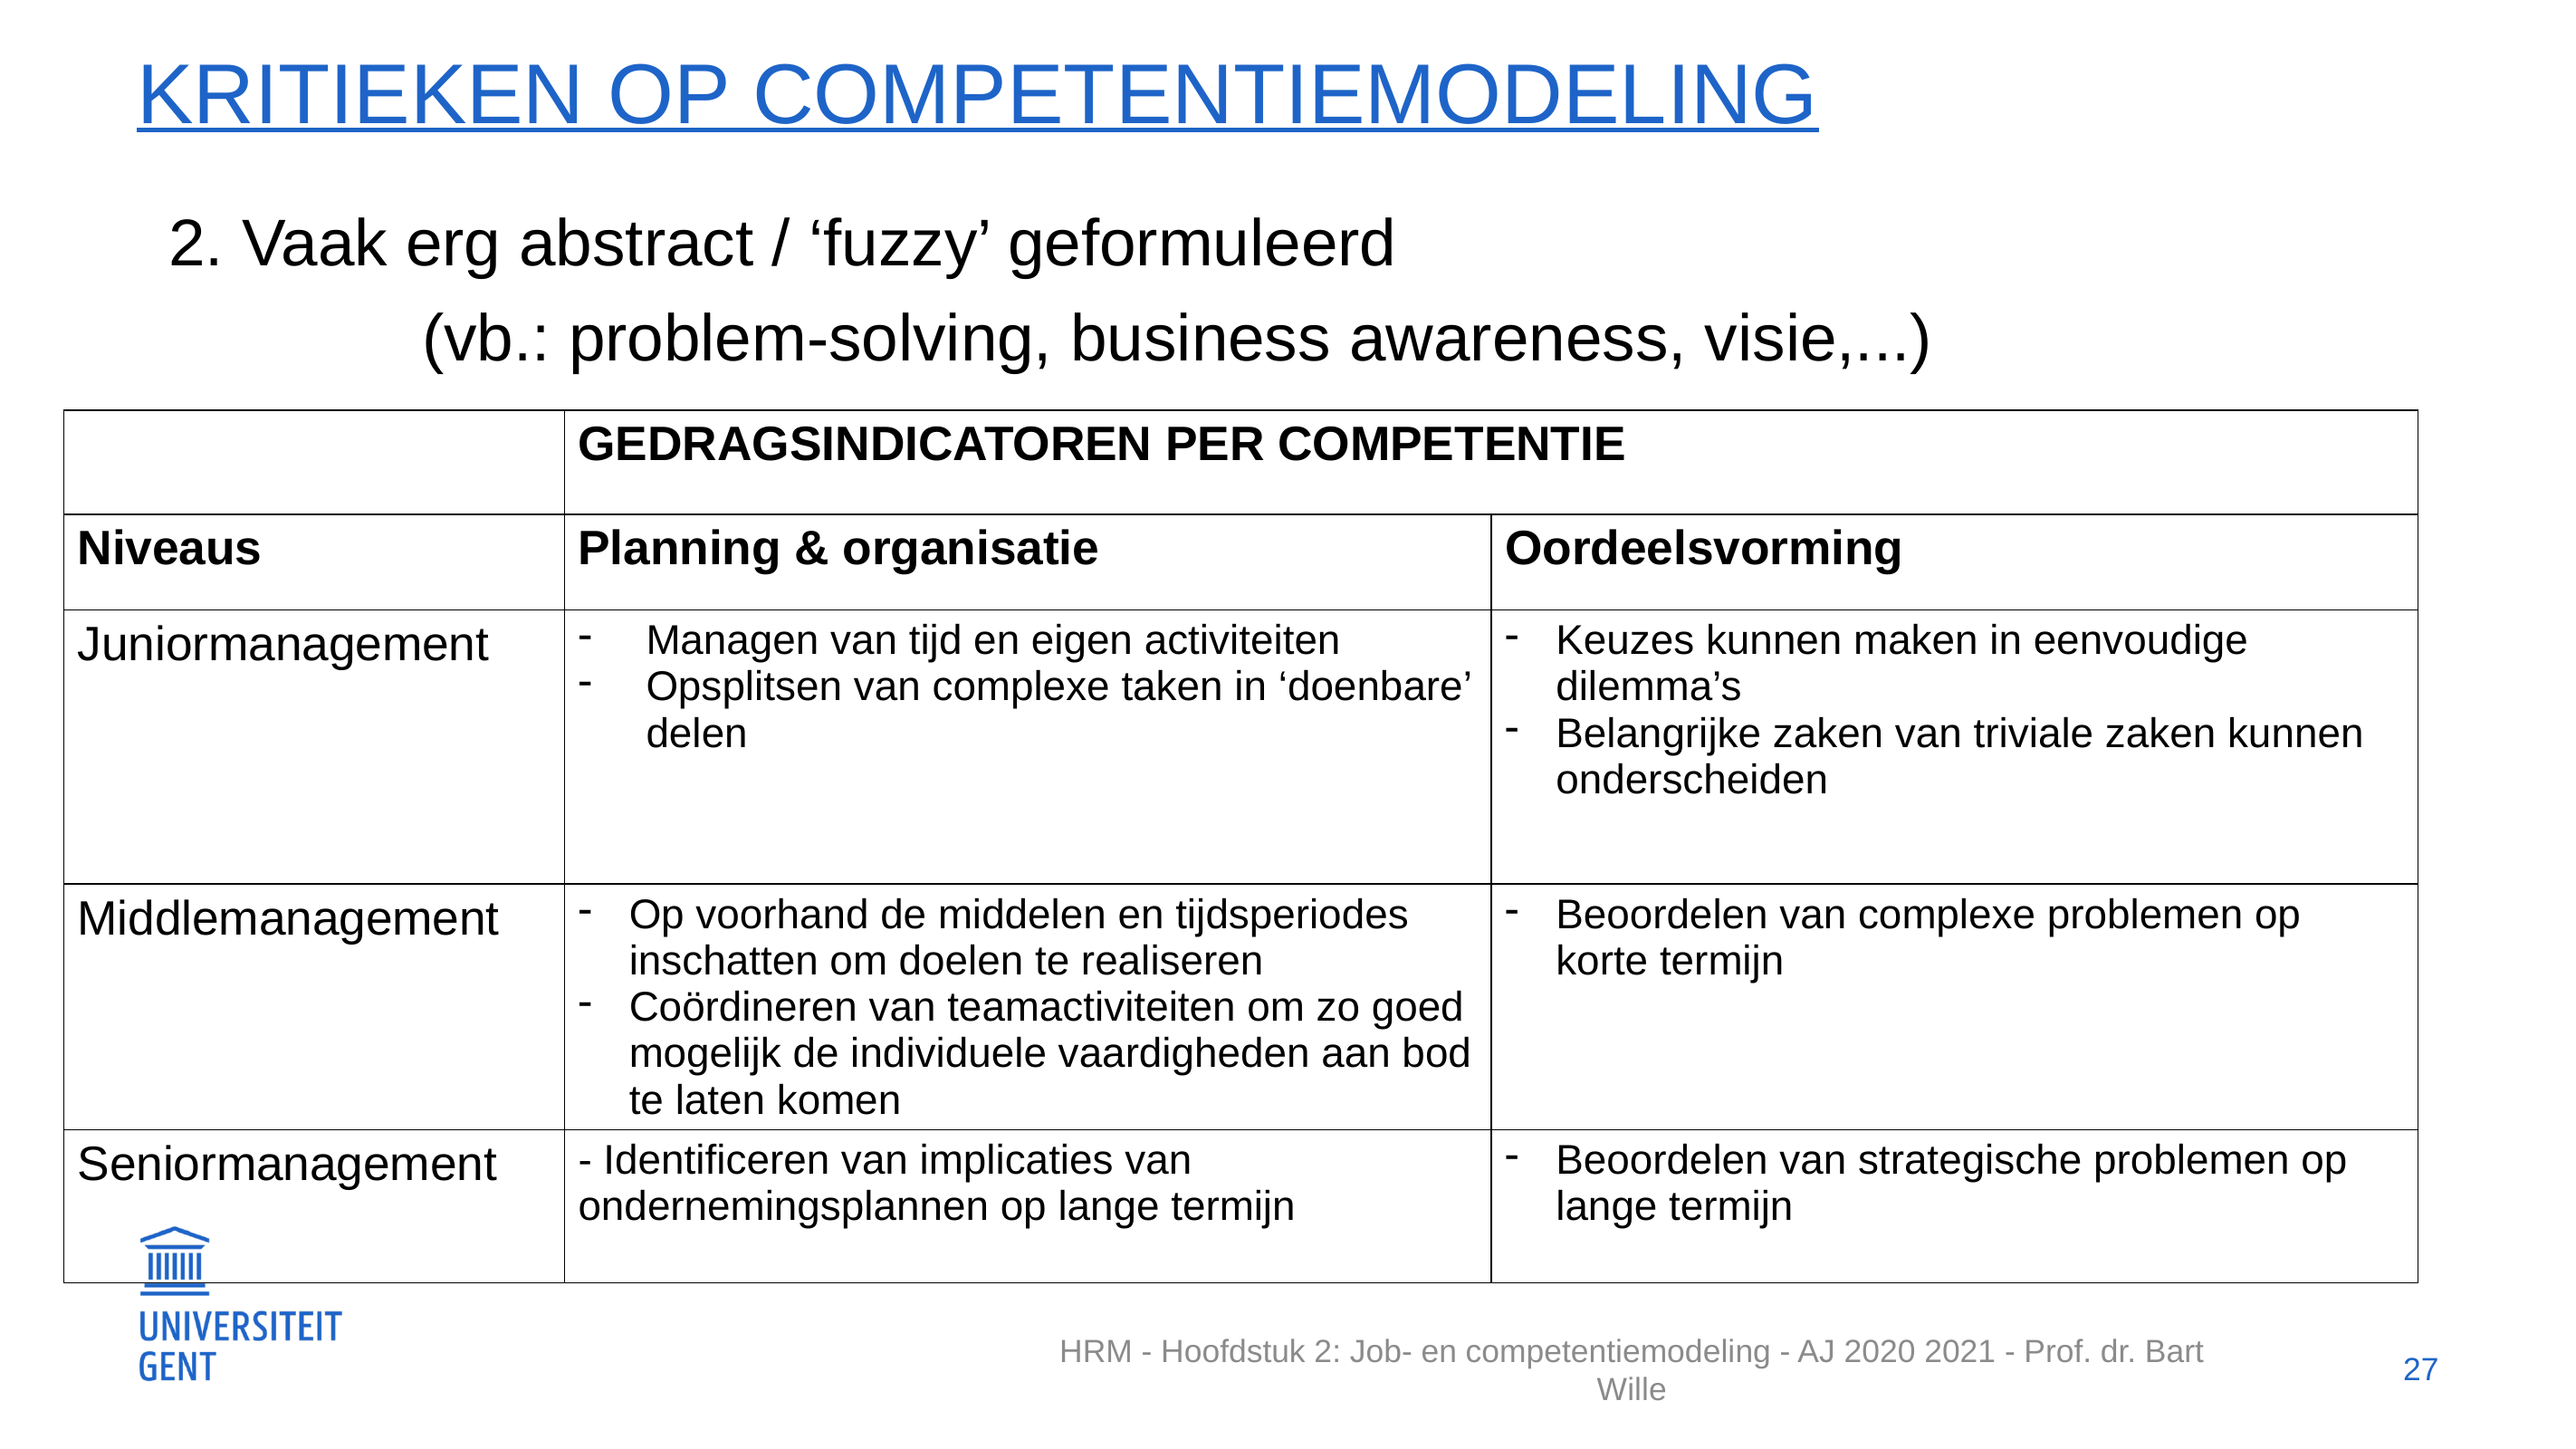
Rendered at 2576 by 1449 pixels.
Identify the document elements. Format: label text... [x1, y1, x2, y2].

table_header GEDRAGSINDICATOREN PER COMPETENTIE [565, 411, 2418, 513]
table_cell Planning & organisatie [565, 515, 1490, 609]
table_cell Managen van tijd en eigen activiteiten Opsplitsen van complexe taken in ‘doenbare’ delen [565, 610, 1490, 883]
table_cell - Identificeren van implicaties van ondernemingsplannen op lange termijn [565, 1130, 1490, 1282]
table_cell Juniormanagement [64, 610, 564, 883]
table_cell Seniormanagement [64, 1130, 564, 1282]
list 2. Vaak erg abstract / ‘fuzzy’ geformuleerd (vb.: problem-solving, business awareness, visie,...) [124, 177, 2456, 1173]
title Kritieken op CoMpetentiemodeling [123, 20, 2456, 149]
picture [72, 1283, 415, 1449]
table_cell Keuzes kunnen maken in eenvoudige dilemma’s Belangrijke zaken van triviale zaken kunnen onderscheiden [1492, 610, 2418, 883]
slide_number 27 [2315, 1329, 2453, 1407]
table_cell Beoordelen van strategische problemen op lange termijn [1492, 1130, 2418, 1282]
table_cell Op voorhand de middelen en tijdsperiodes inschatten om doelen te realiseren Coördineren van teamactiviteiten om zo goed mogelijk de individuele vaardigheden aan bod te laten komen [565, 885, 1490, 1129]
table_cell Beoordelen van complexe problemen op korte termijn [1492, 885, 2418, 1129]
footer HRM - Hoofdstuk 2: Job- en competentiemodeling - AJ 2020 2021 - Prof. dr. Bart Wille [1011, 1336, 2253, 1402]
table_cell Niveaus [64, 515, 564, 609]
table_header [64, 411, 564, 513]
table_cell Oordeelsvorming [1492, 515, 2418, 609]
table_cell Middlemanagement [64, 885, 564, 1129]
